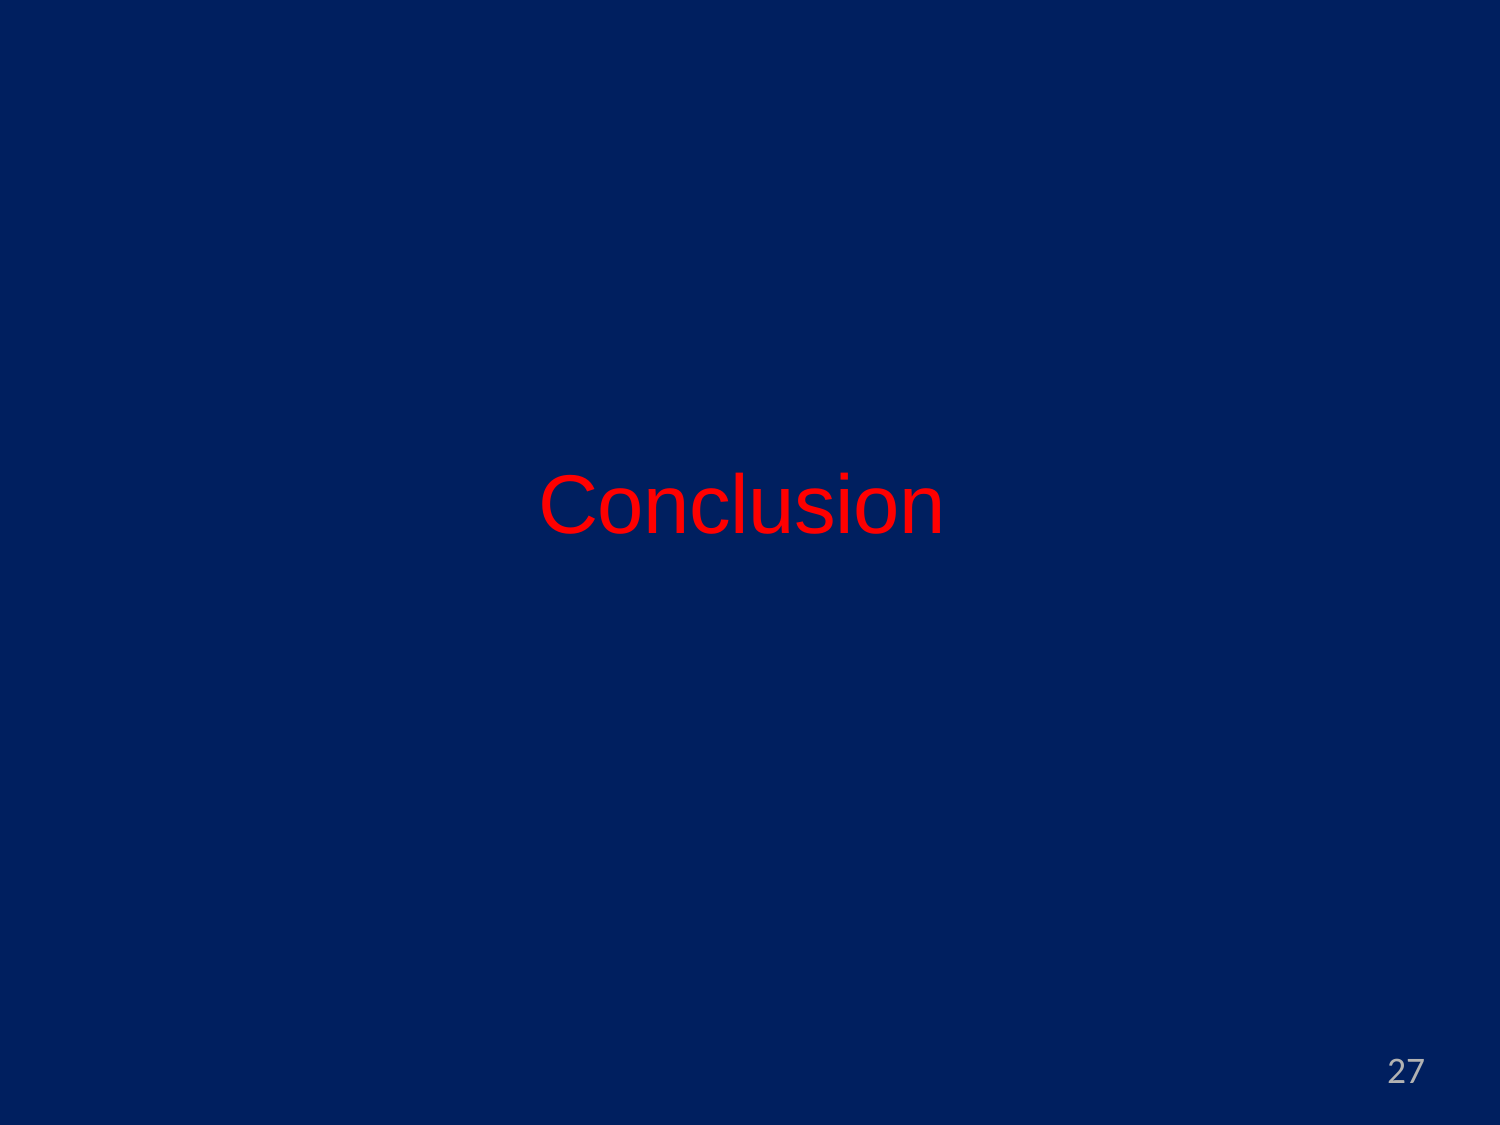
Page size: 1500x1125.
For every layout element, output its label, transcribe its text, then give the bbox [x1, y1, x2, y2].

slide_number 27 [1080, 1046, 1425, 1103]
title Conclusion [51, 425, 1413, 638]
